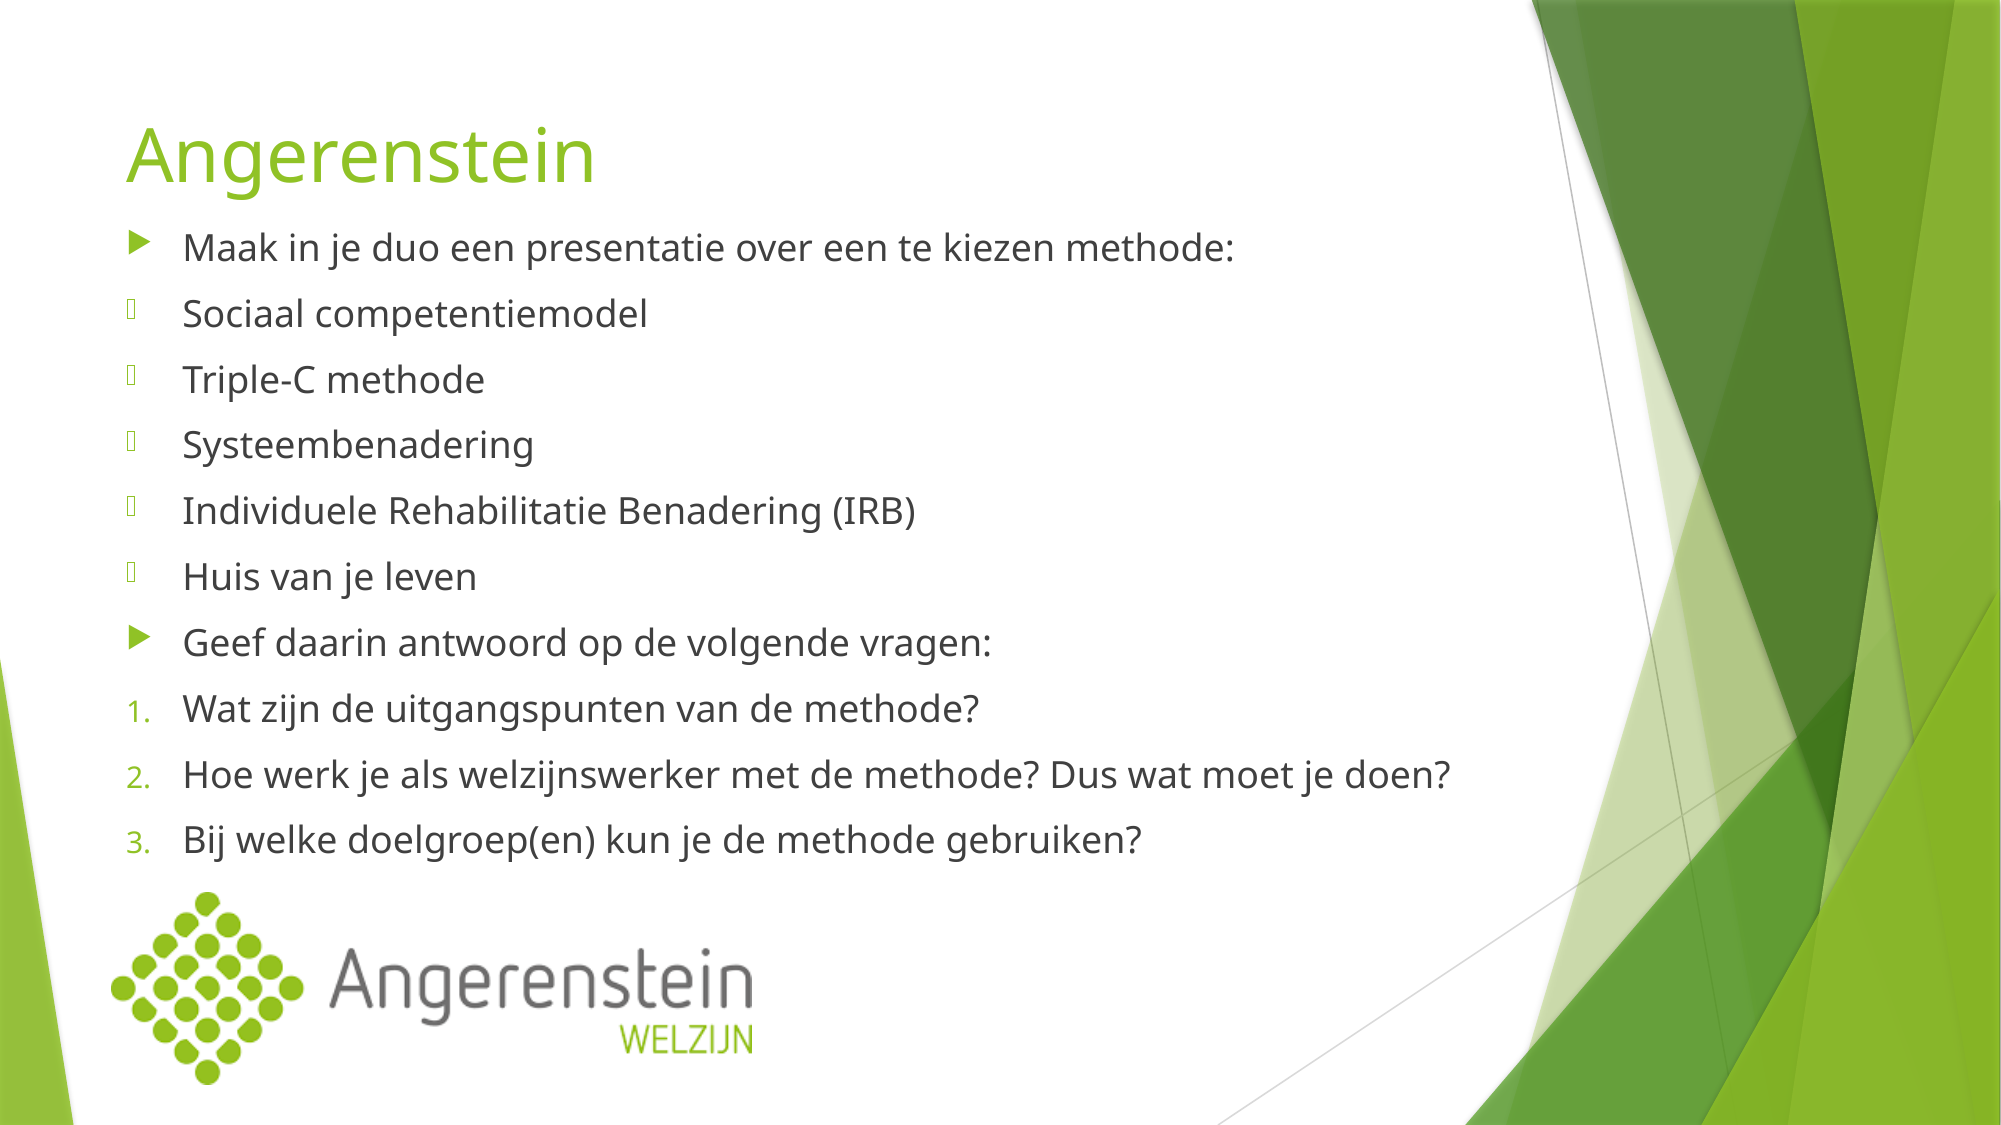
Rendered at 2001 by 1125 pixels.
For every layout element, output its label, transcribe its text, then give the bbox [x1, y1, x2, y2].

title Angerenstein [111, 99, 1522, 216]
picture [110, 892, 753, 1086]
list Maak in je duo een presentatie over een te kiezen methode: Sociaal competentiemodel Triple-C methode Systeembenadering Individuele Rehabilitatie Benadering (IRB) Huis van je leven Geef daarin antwoord op de volgende vragen: Wat zijn de uitgangspunten van de methode? Hoe werk je als welzijnswerker met de methode? Dus wat moet je doen? Bij welke doelgroep(en) kun je de methode gebruiken? [111, 216, 1522, 952]
